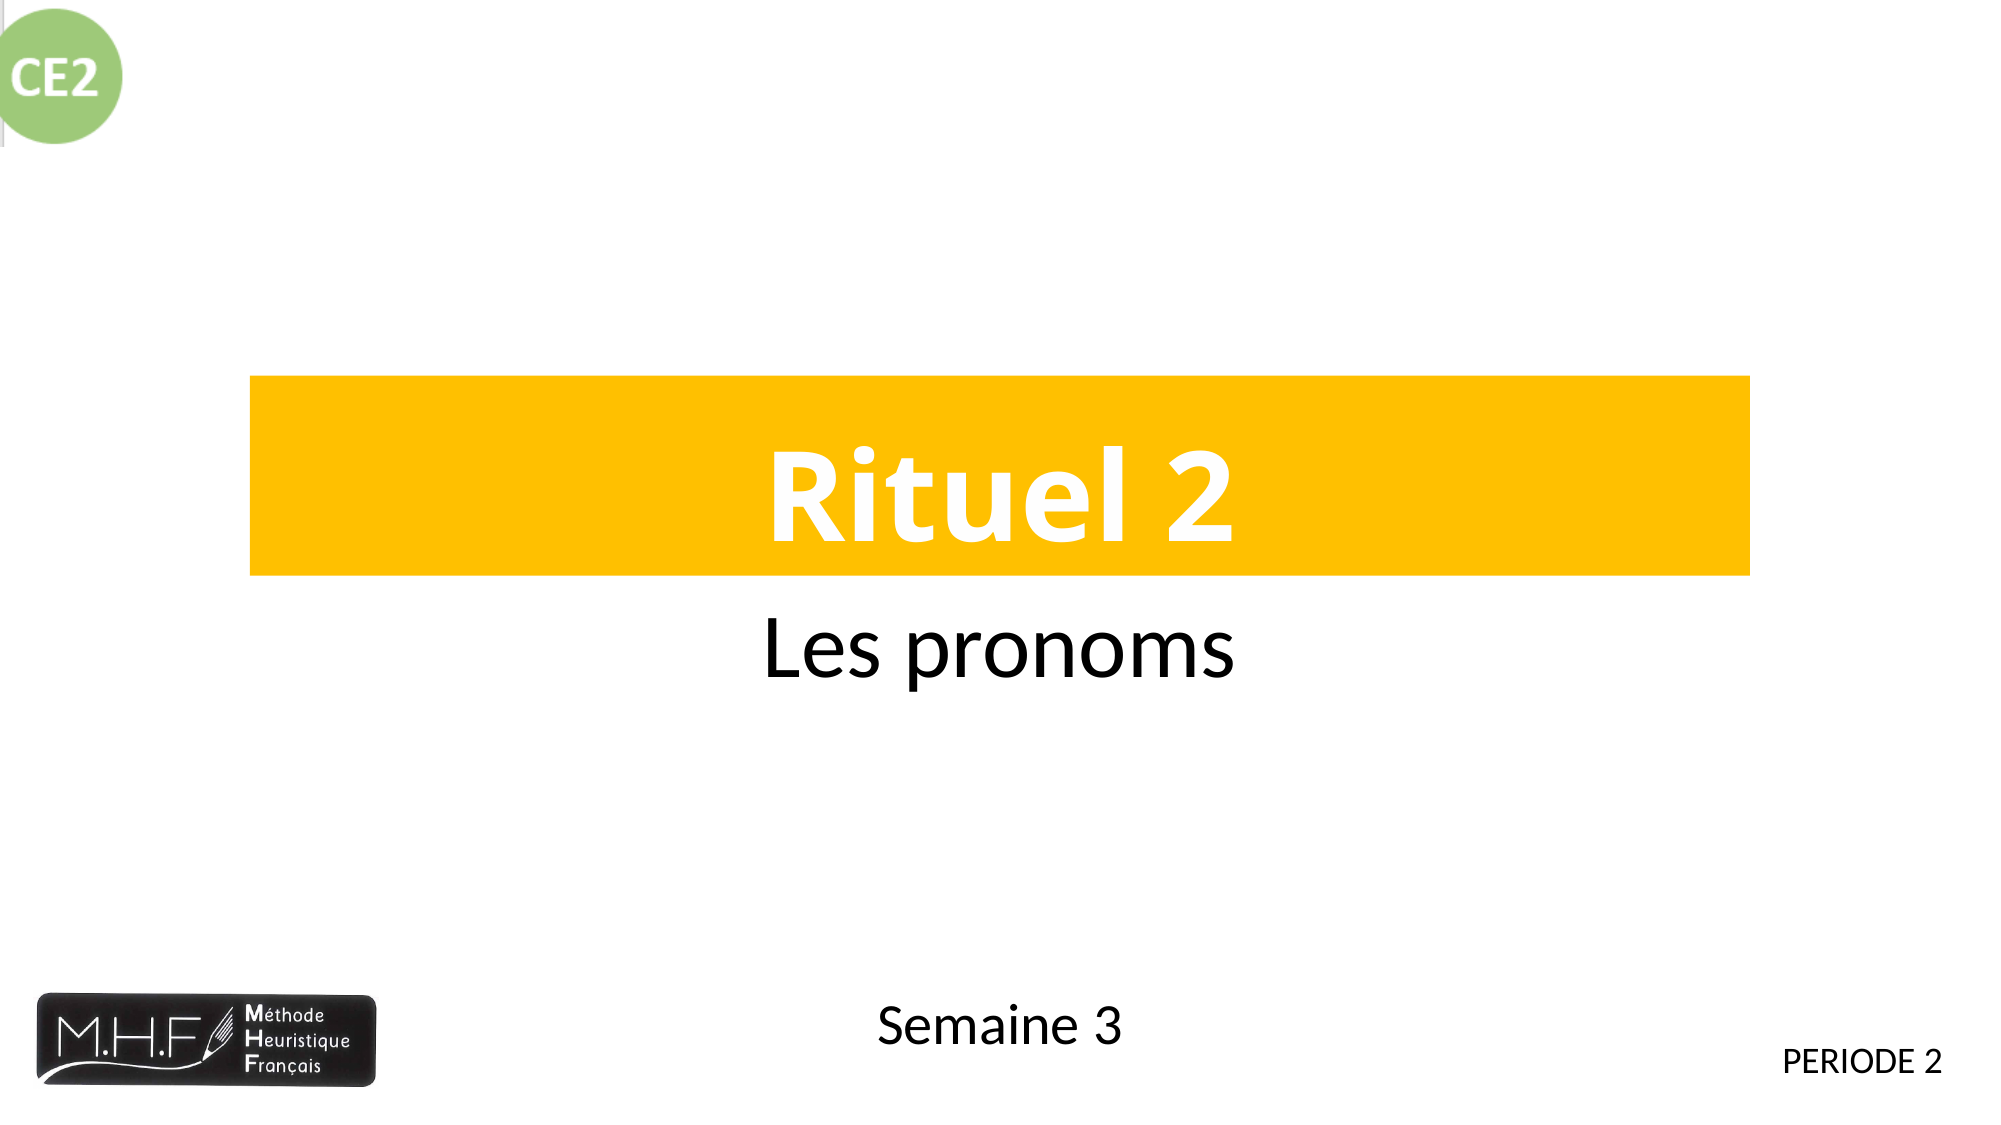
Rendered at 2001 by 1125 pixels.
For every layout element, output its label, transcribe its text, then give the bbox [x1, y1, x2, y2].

title Rituel 2 [249, 375, 1750, 576]
text_box Semaine 3 [249, 987, 1750, 1118]
picture [0, 0, 131, 147]
subtitle Les pronoms [249, 590, 1750, 863]
text_box PERIODE 2 [1750, 1028, 1967, 1088]
picture [33, 990, 379, 1089]
